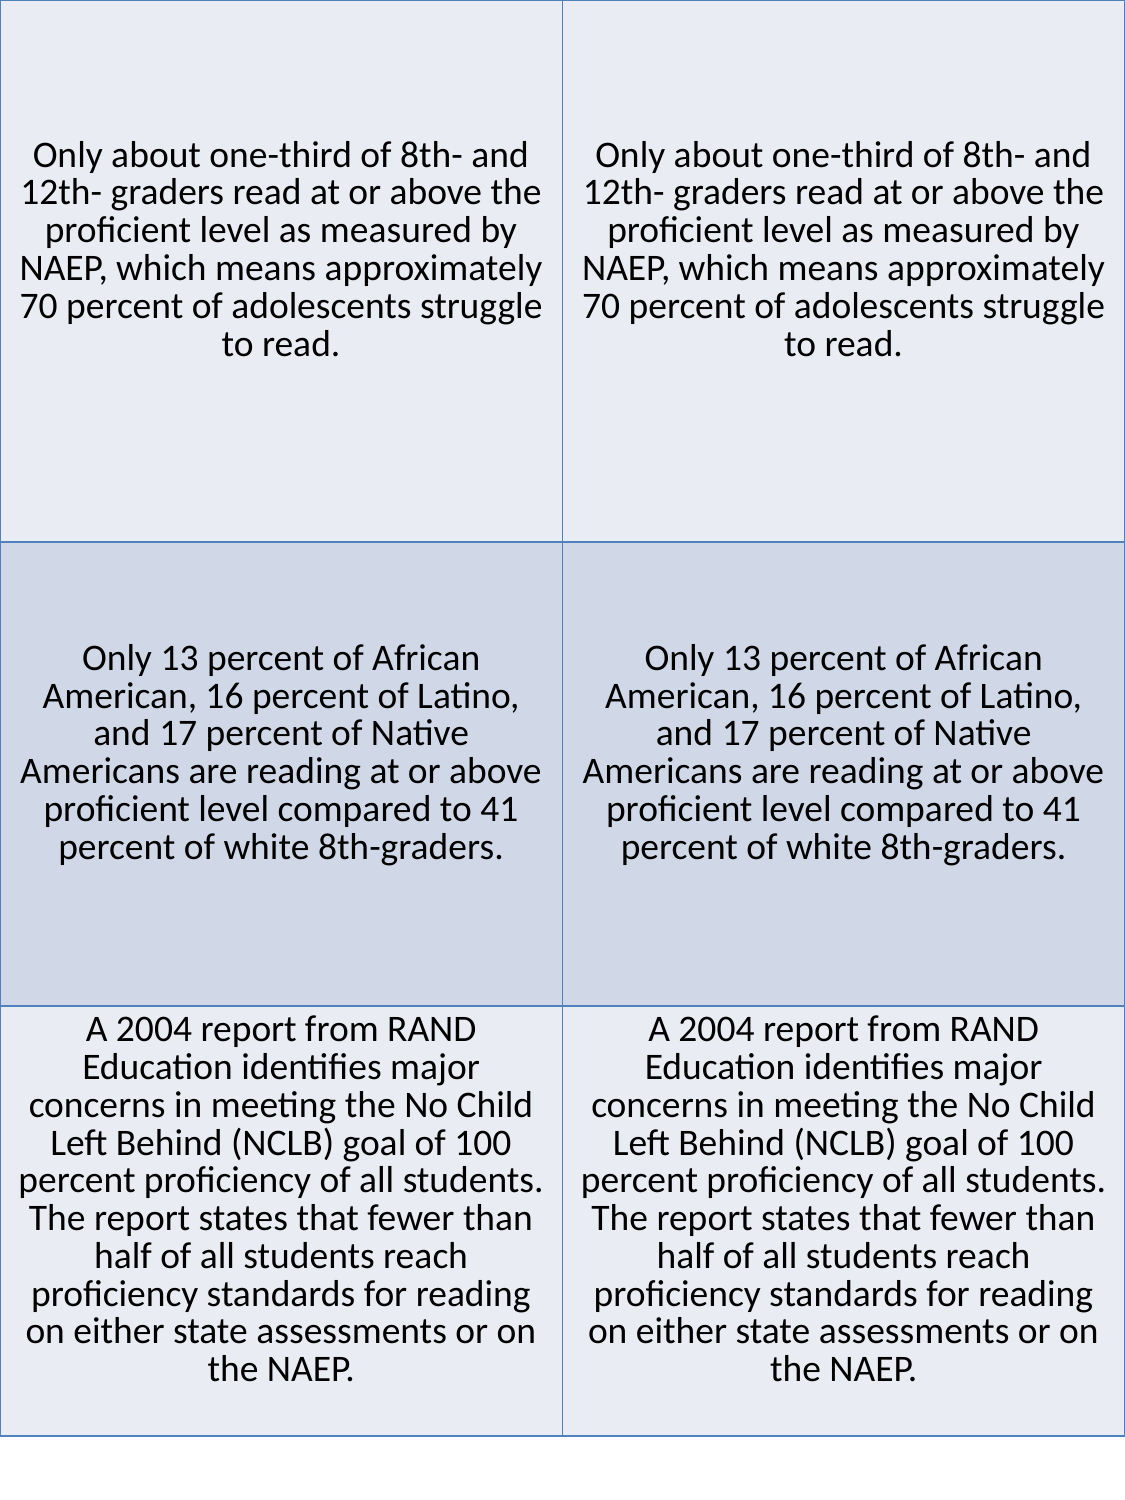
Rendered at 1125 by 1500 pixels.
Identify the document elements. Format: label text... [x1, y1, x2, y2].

table_cell A 2004 report from RAND Education identifies major concerns in meeting the No Child Left Behind (NCLB) goal of 100 percent proficiency of all students. The report states that fewer than half of all students reach proficiency standards for reading on either state assessments or on the NAEP. [1, 1007, 562, 1435]
table_cell Only 13 percent of African American, 16 percent of Latino, and 17 percent of Native Americans are reading at or above proficient level compared to 41 percent of white 8th-graders. [563, 543, 1124, 1005]
table_cell A 2004 report from RAND Education identifies major concerns in meeting the No Child Left Behind (NCLB) goal of 100 percent proficiency of all students. The report states that fewer than half of all students reach proficiency standards for reading on either state assessments or on the NAEP. [563, 1007, 1124, 1435]
table_cell Only 13 percent of African American, 16 percent of Latino, and 17 percent of Native Americans are reading at or above proficient level compared to 41 percent of white 8th-graders. [1, 543, 562, 1005]
table_header Only about one-third of 8th- and 12th- graders read at or above the proficient level as measured by NAEP, which means approximately 70 percent of adolescents struggle to read. [1, 1, 562, 541]
table_header Only about one-third of 8th- and 12th- graders read at or above the proficient level as measured by NAEP, which means approximately 70 percent of adolescents struggle to read. [563, 1, 1124, 541]
